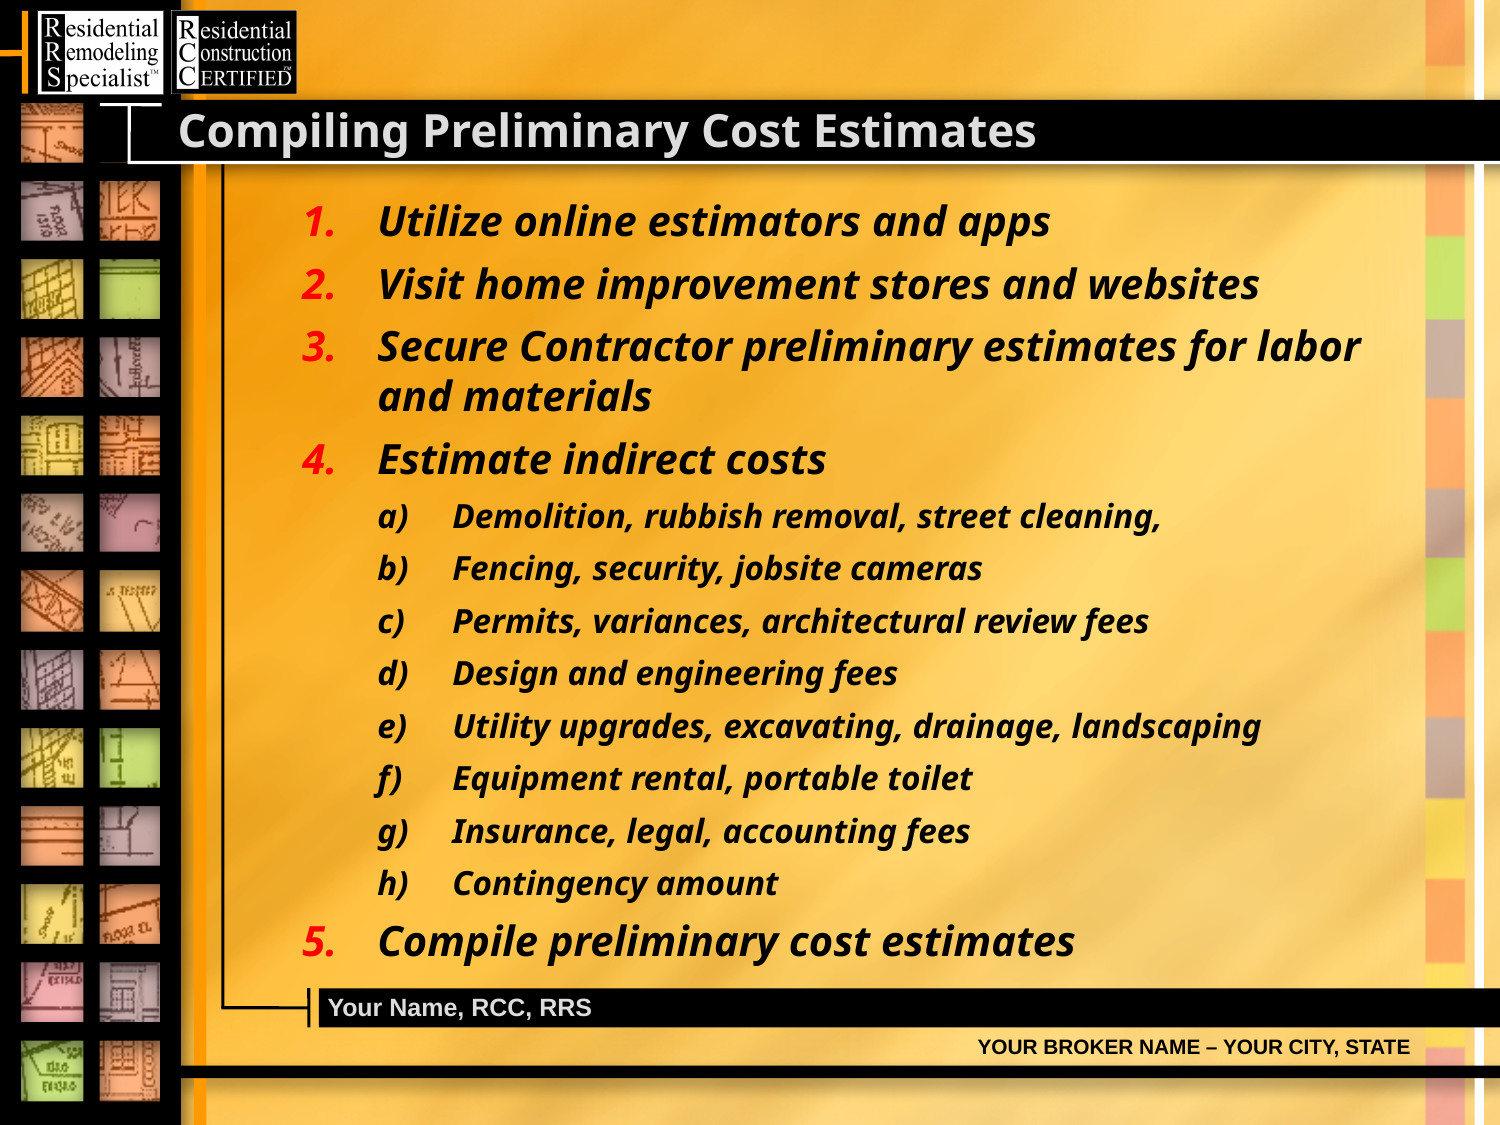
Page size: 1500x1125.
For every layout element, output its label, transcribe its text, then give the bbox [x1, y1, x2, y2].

picture [100, 807, 160, 865]
picture [100, 338, 160, 397]
picture [21, 885, 83, 943]
picture [181, 165, 193, 1065]
picture [21, 1041, 83, 1101]
picture [171, 0, 1474, 99]
picture [21, 807, 83, 865]
picture [21, 650, 83, 709]
picture [181, 1079, 193, 1125]
picture [21, 729, 83, 787]
picture [1484, 1079, 1500, 1125]
picture [100, 1041, 160, 1101]
picture [100, 571, 160, 631]
title Compiling Preliminary Cost Estimates [162, 99, 1475, 160]
picture [21, 963, 83, 1022]
footer Your Name, RCC, RRS [312, 984, 1413, 1025]
picture [100, 181, 160, 240]
picture [21, 571, 83, 631]
picture [100, 885, 160, 943]
picture [1484, 1028, 1500, 1065]
picture [21, 103, 83, 162]
picture [1484, 165, 1500, 988]
picture [37, 10, 164, 95]
picture [100, 963, 160, 1022]
list Utilize online estimators and apps Visit home improvement stores and websites Secure Contractor preliminary estimates for labor and materials Estimate indirect costs Demolition, rubbish removal, street cleaning, Fencing, security, jobsite cameras Permits, variances, architectural review fees Design and engineering fees Utility upgrades, excavating, drainage, landscaping Equipment rental, portable toilet Insurance, legal, accounting fees Contingency amount Compile preliminary cost estimates [287, 187, 1400, 975]
picture [21, 494, 83, 551]
picture [1484, 0, 1500, 99]
picture [100, 416, 160, 475]
picture [100, 650, 160, 709]
picture [100, 260, 160, 319]
picture [100, 729, 160, 787]
picture [21, 181, 83, 240]
picture [100, 494, 160, 551]
picture [207, 165, 1474, 1065]
picture [21, 416, 83, 475]
picture [21, 338, 83, 397]
picture [207, 1079, 1474, 1125]
picture [21, 260, 83, 319]
